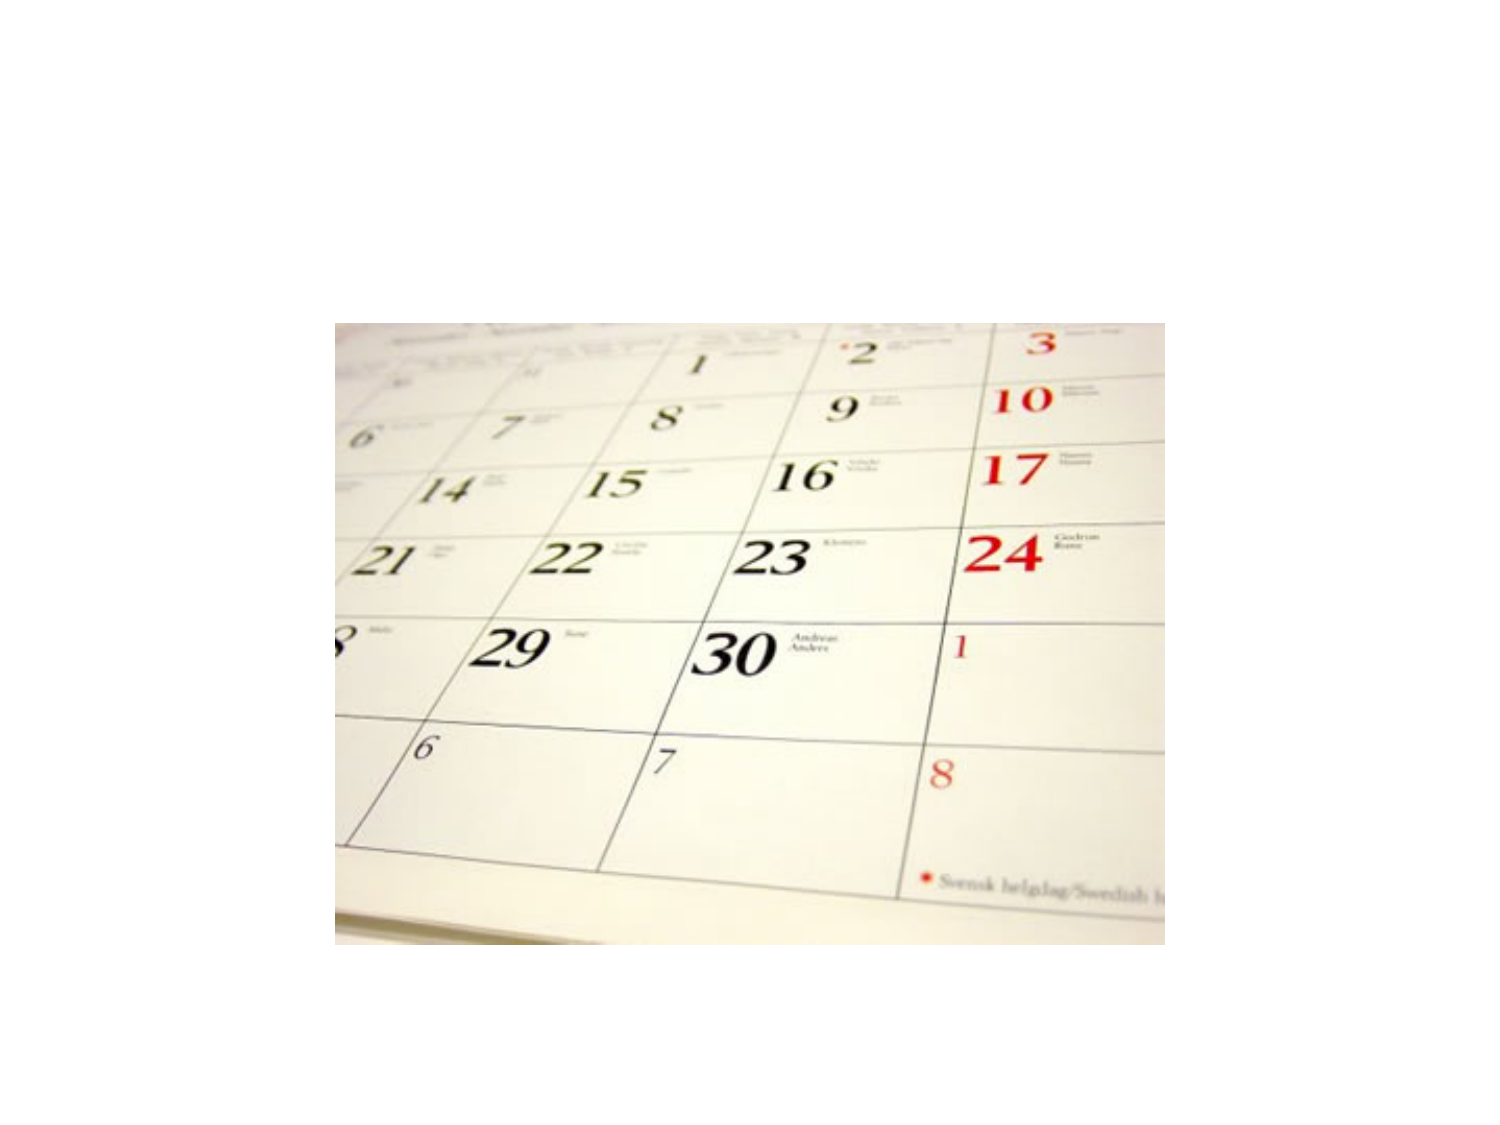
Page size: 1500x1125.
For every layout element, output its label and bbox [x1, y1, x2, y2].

list [335, 323, 1165, 945]
